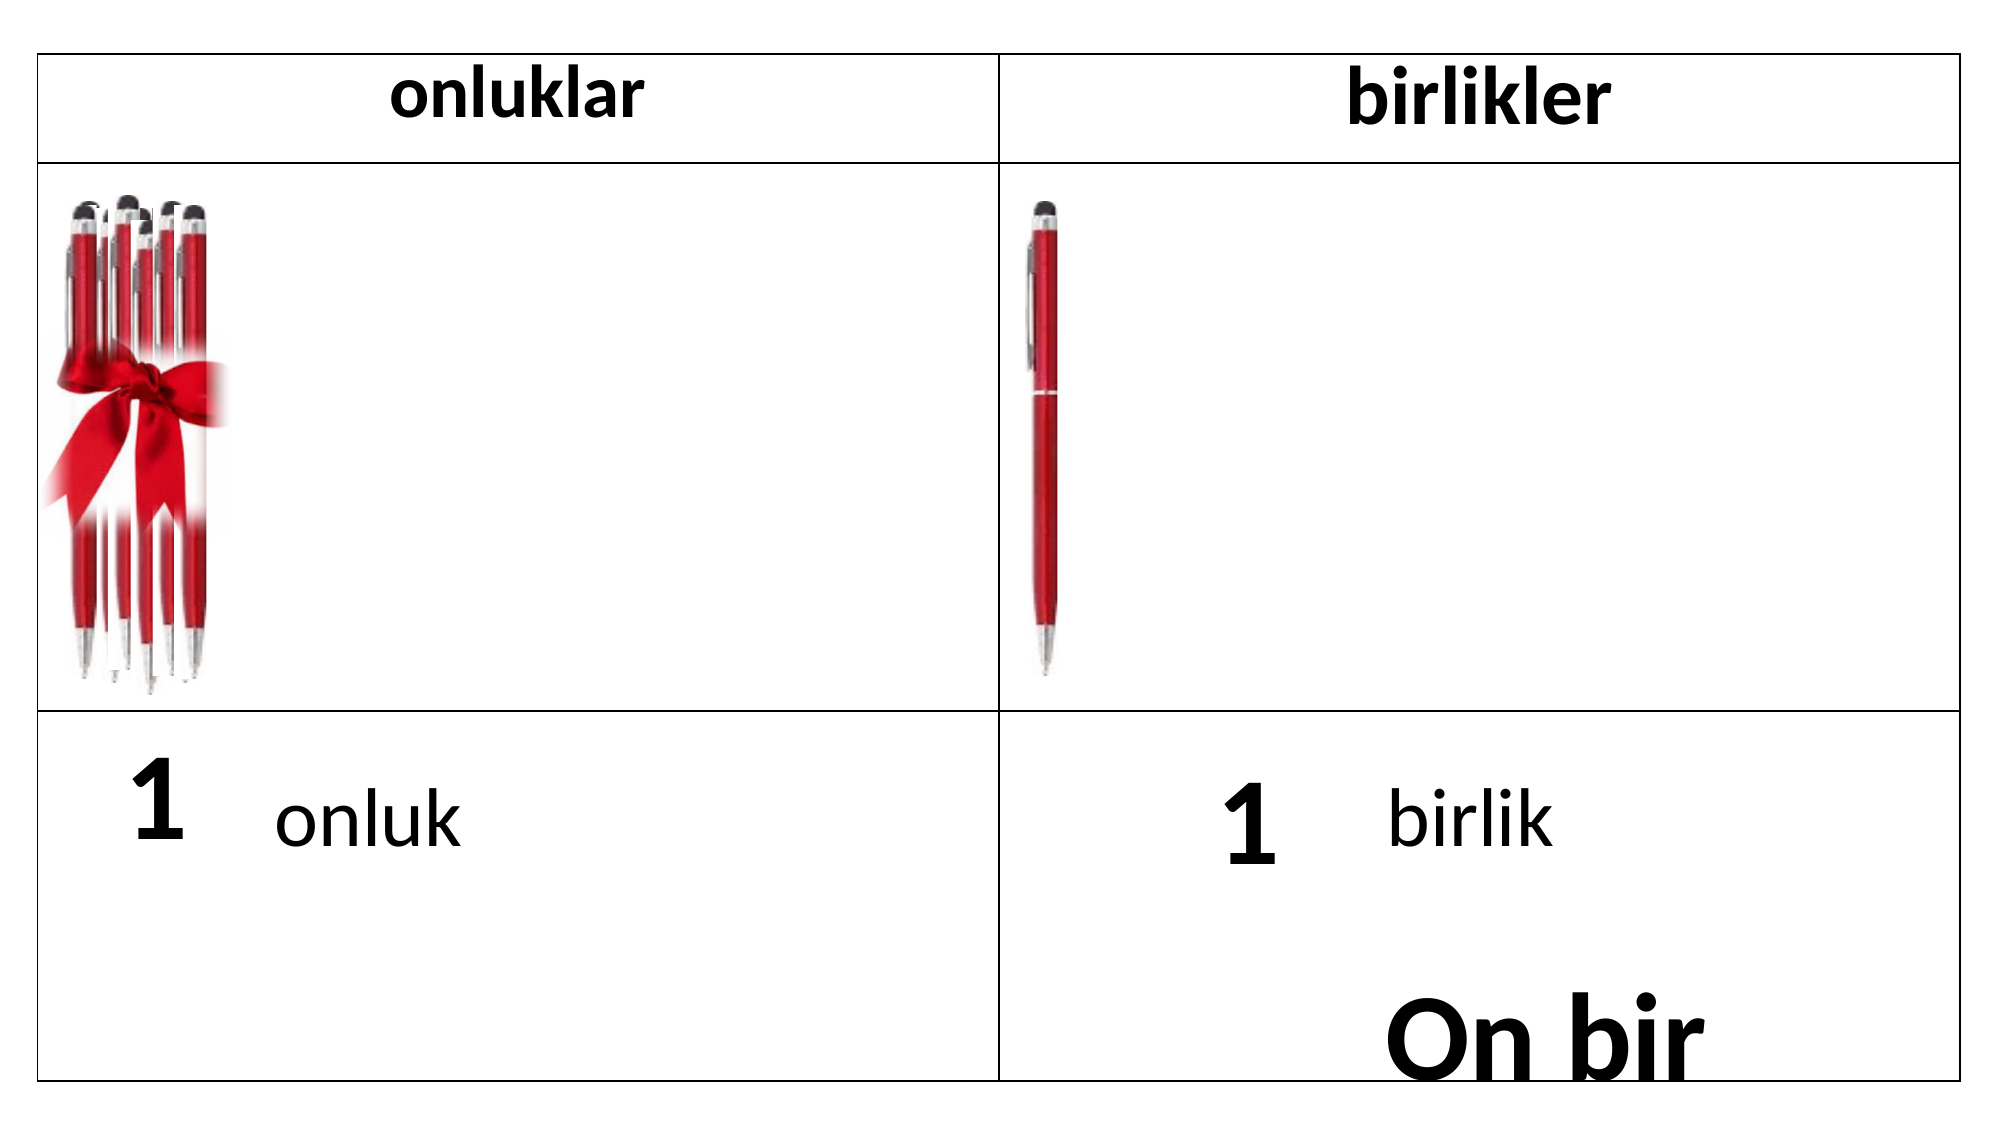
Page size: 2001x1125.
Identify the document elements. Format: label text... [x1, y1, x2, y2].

table_cell [38, 164, 998, 710]
text_box onluk [259, 755, 497, 871]
text_box 1 [1183, 732, 1329, 898]
text_box 1 [110, 707, 234, 873]
table_header onluklar [38, 55, 998, 162]
footer Kazım KAT [662, 1042, 1338, 1103]
text_box On bir [1370, 948, 1870, 1114]
picture [37, 195, 234, 695]
text_box birlik [1371, 755, 1569, 871]
picture [1024, 201, 1058, 676]
table_header birlikler [1000, 55, 1959, 162]
table_cell [38, 712, 998, 1080]
table_cell [1000, 712, 1959, 1080]
table_cell [1000, 164, 1959, 710]
